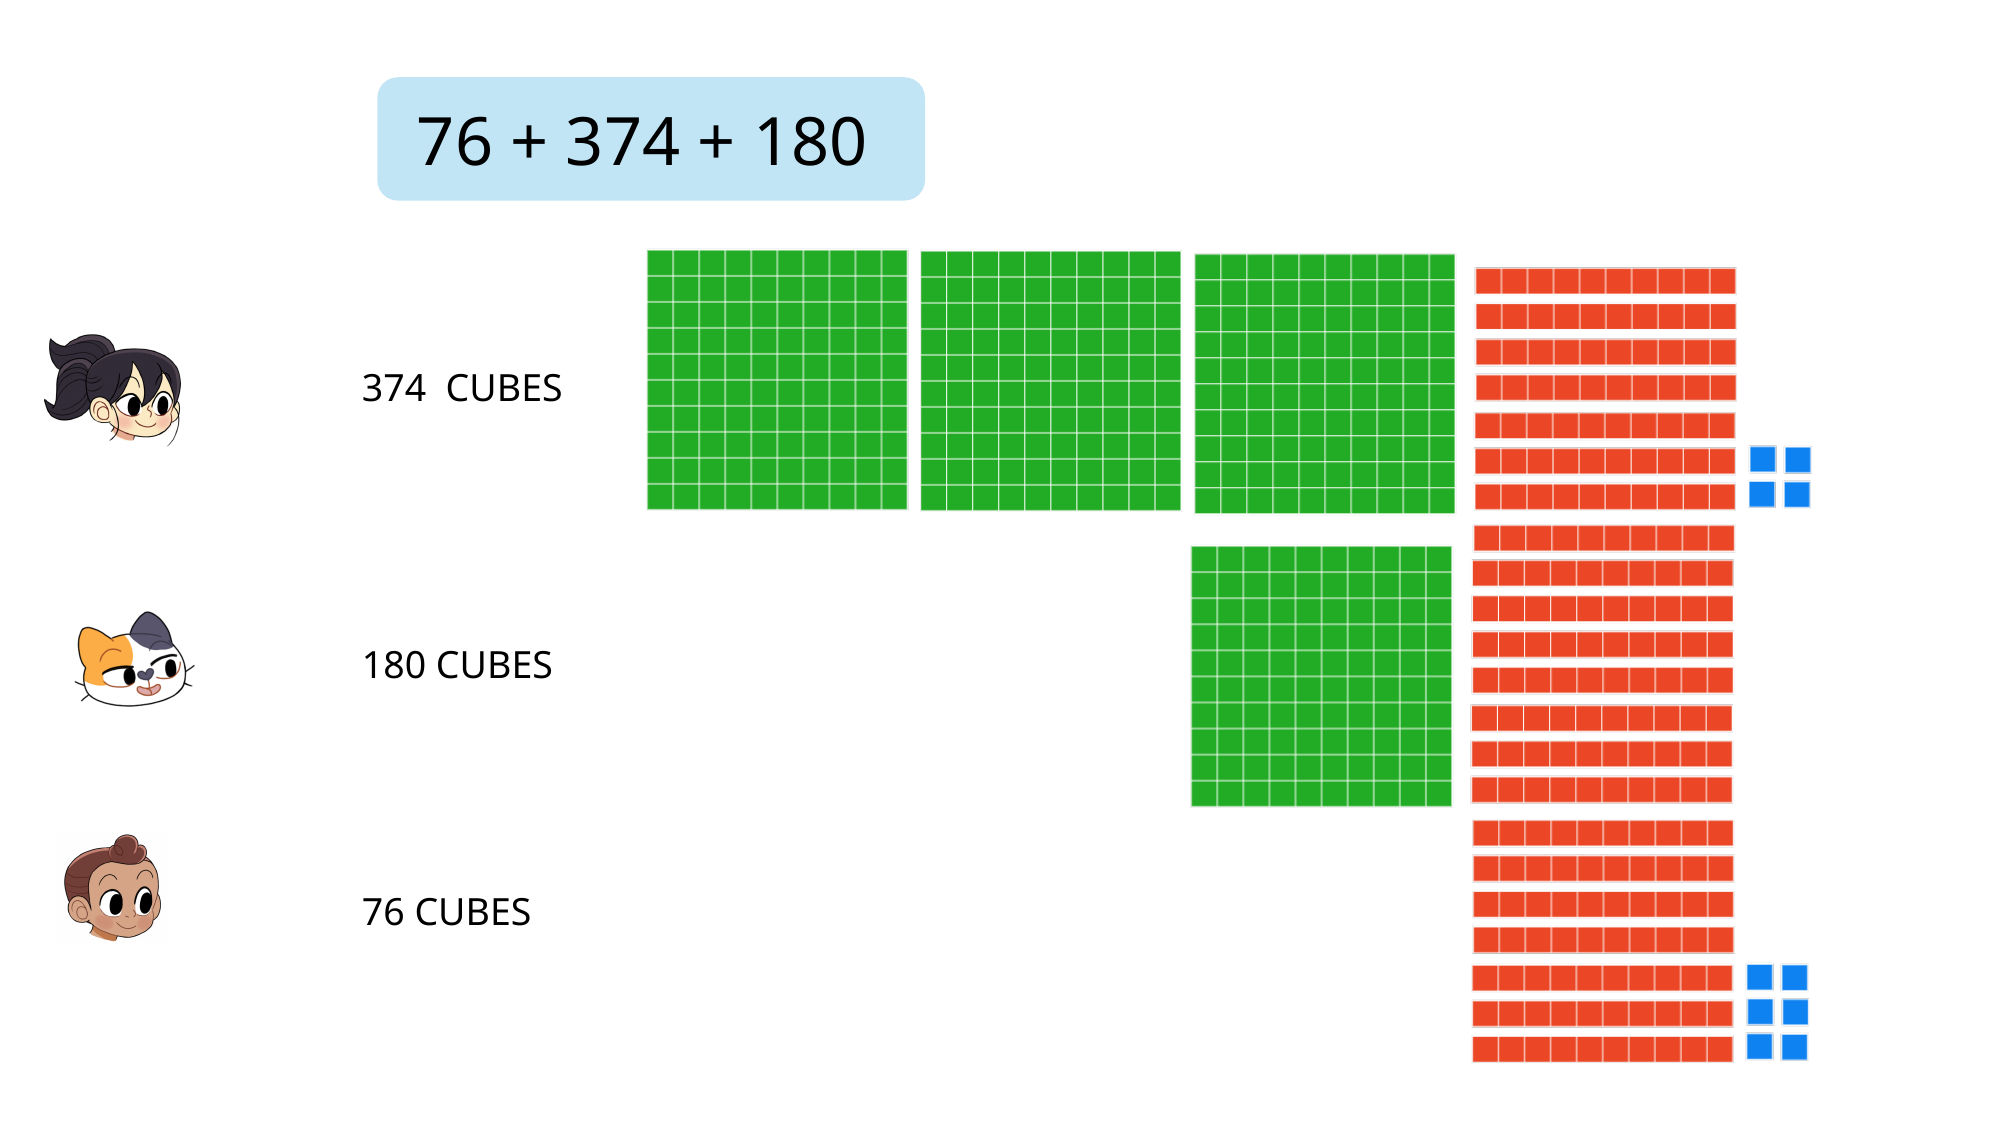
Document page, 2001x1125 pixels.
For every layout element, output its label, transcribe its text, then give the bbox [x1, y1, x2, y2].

text_box 180 CUBES [347, 633, 594, 694]
text_box 76 CUBES [347, 880, 594, 941]
text_box 374 CUBES [347, 356, 594, 417]
text_box 76 + 374 + 180 [375, 75, 927, 203]
picture [49, 588, 211, 730]
picture [595, 197, 1863, 1115]
picture [38, 312, 186, 459]
picture [56, 832, 169, 944]
